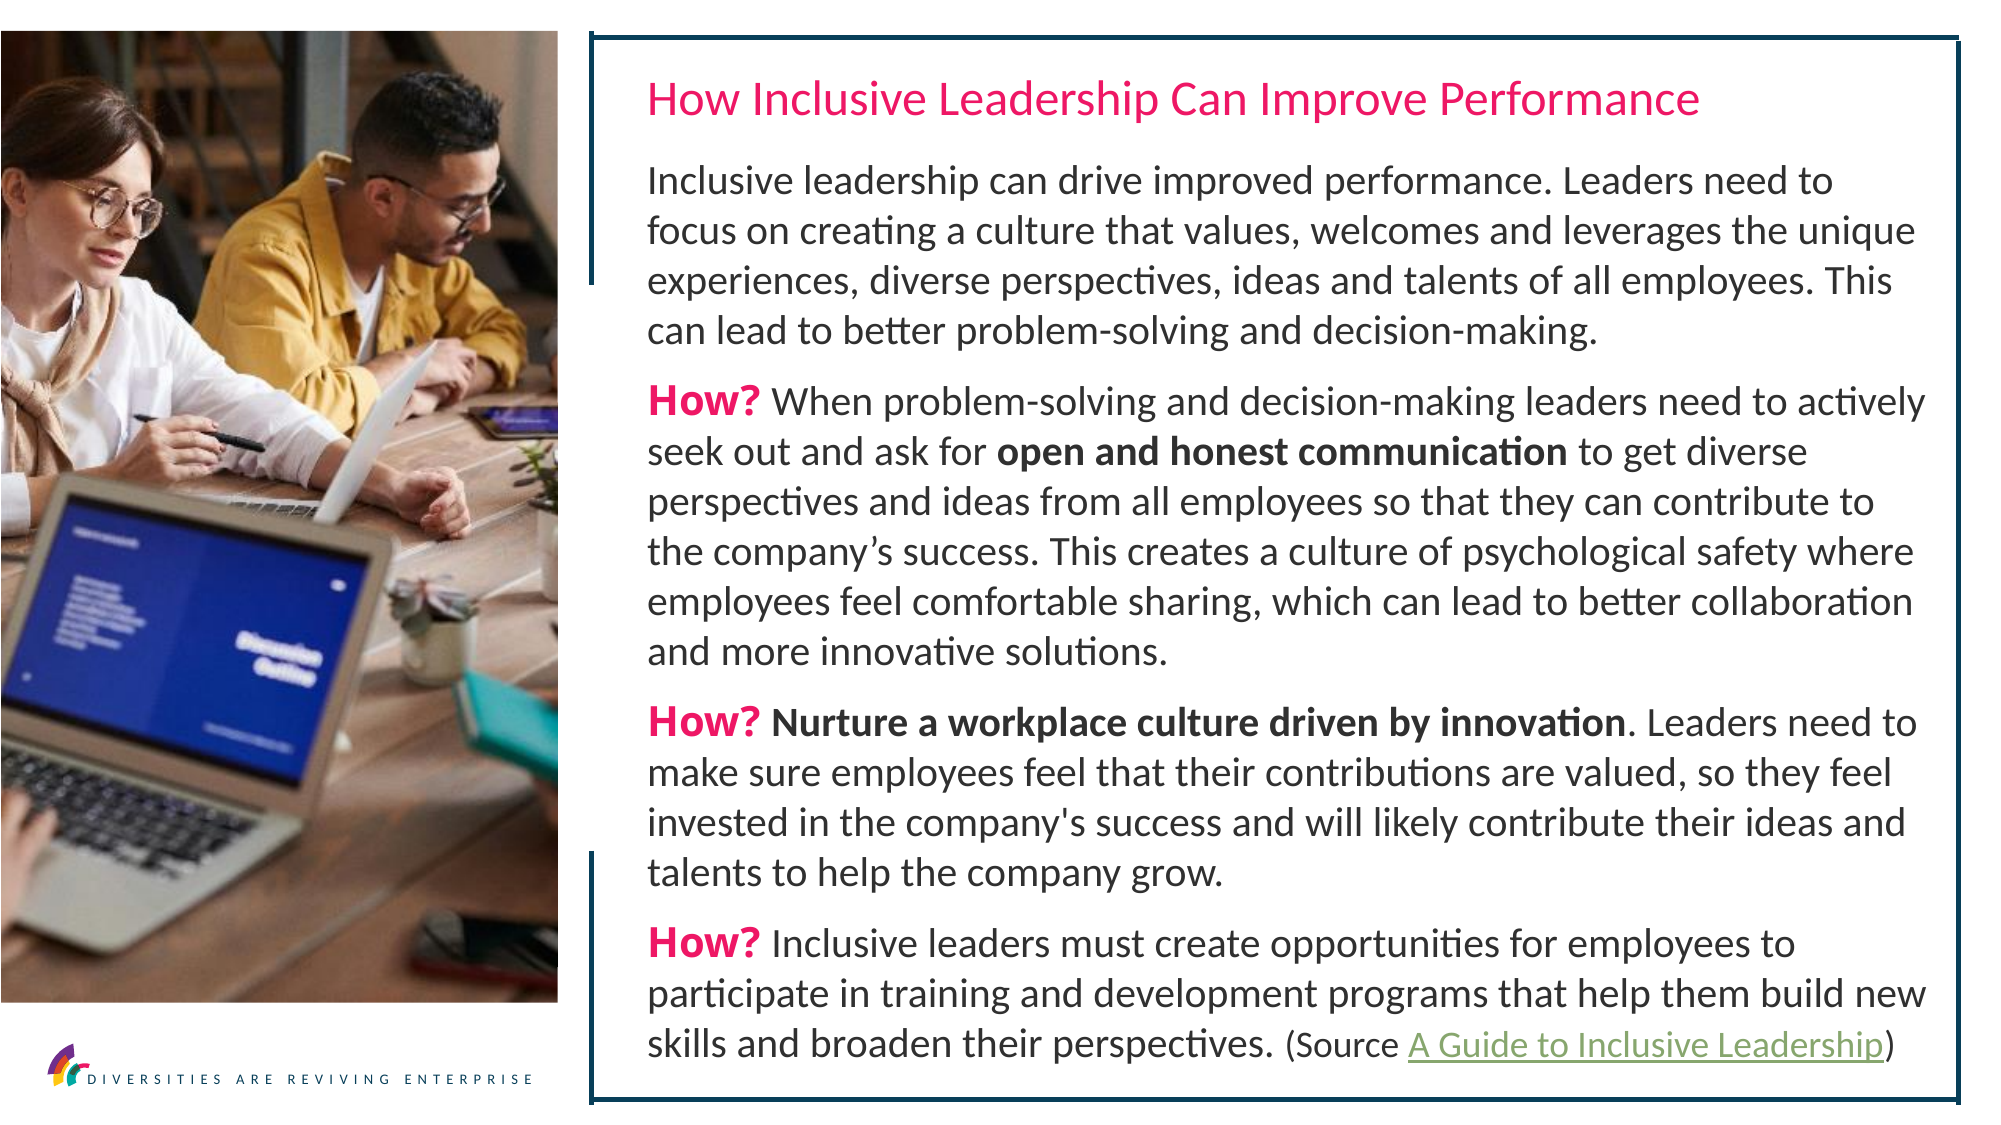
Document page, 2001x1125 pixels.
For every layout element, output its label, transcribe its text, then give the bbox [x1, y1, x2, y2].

list Inclusive leadership can drive improved performance. Leaders need to focus on creating a culture that values, welcomes and leverages the unique experiences, diverse perspectives, ideas and talents of all employees. This can lead to better problem-solving and decision-making. How? When problem-solving and decision-making leaders need to actively seek out and ask for open and honest communication to get diverse perspectives and ideas from all employees so that they can contribute to the company’s success. This creates a culture of psychological safety where employees feel comfortable sharing, which can lead to better collaboration and more innovative solutions. How? Nurture a workplace culture driven by innovation. Leaders need to make sure employees feel that their contributions are valued, so they feel invested in the company's success and will likely contribute their ideas and talents to help the company grow. How? Inclusive leaders must create opportunities for employees to participate in training and development programs that help them build new skills and broaden their perspectives. (Source A Guide to Inclusive Leadership) [632, 145, 1946, 310]
list How Inclusive Leadership Can Improve Performance [632, 58, 1883, 115]
picture [1, 30, 558, 1003]
